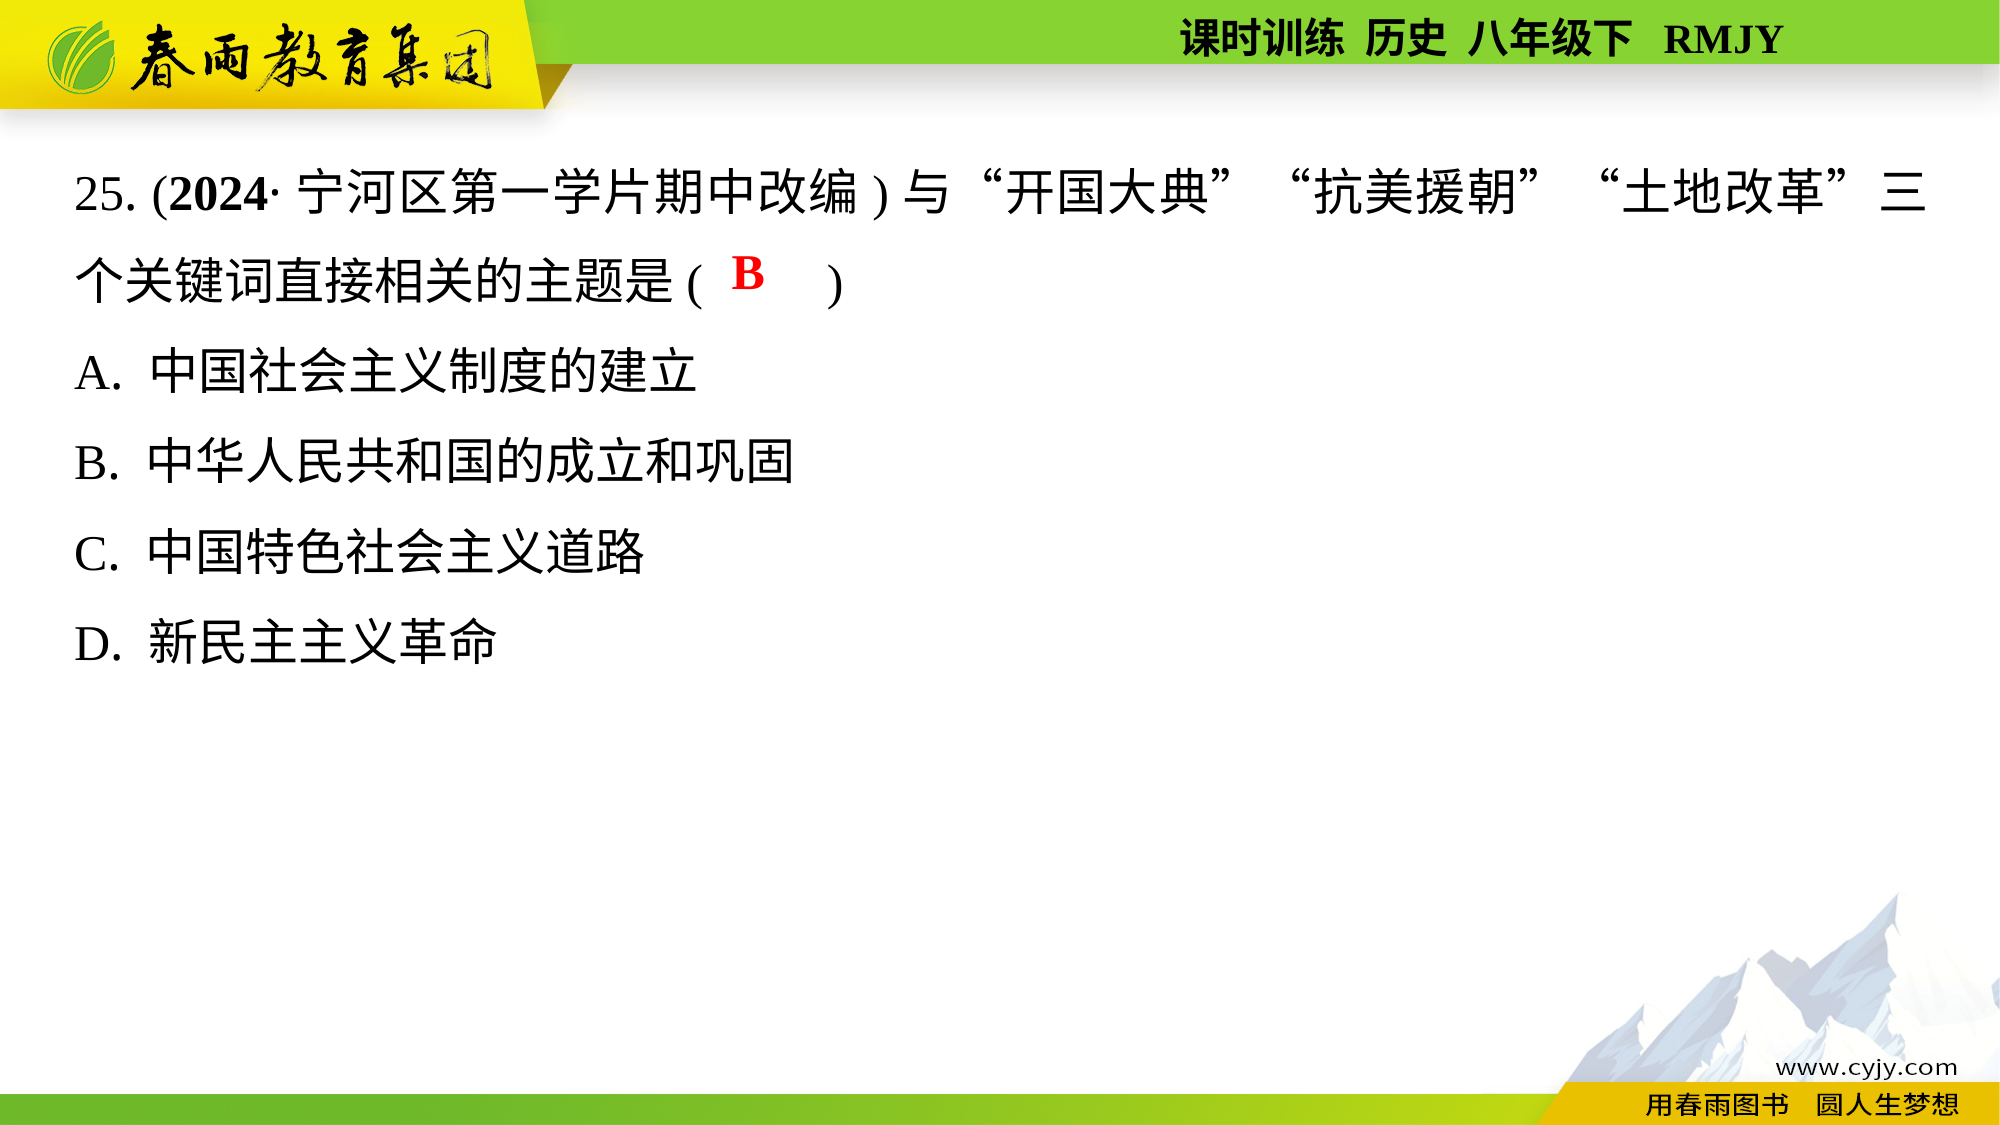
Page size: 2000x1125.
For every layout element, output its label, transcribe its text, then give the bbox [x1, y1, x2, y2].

picture [0, 0, 2000, 1125]
list 25. (2024·宁河区第一学片期中改编)与“开国大典”“抗美援朝”“土地改革”三个关键词直接相关的主题是( ) A. 中国社会主义制度的建立 B. 中华人民共和国的成立和巩固 C. 中国特色社会主义道路 D. 新民主主义革命 [59, 122, 1944, 683]
text_box B [716, 231, 780, 307]
